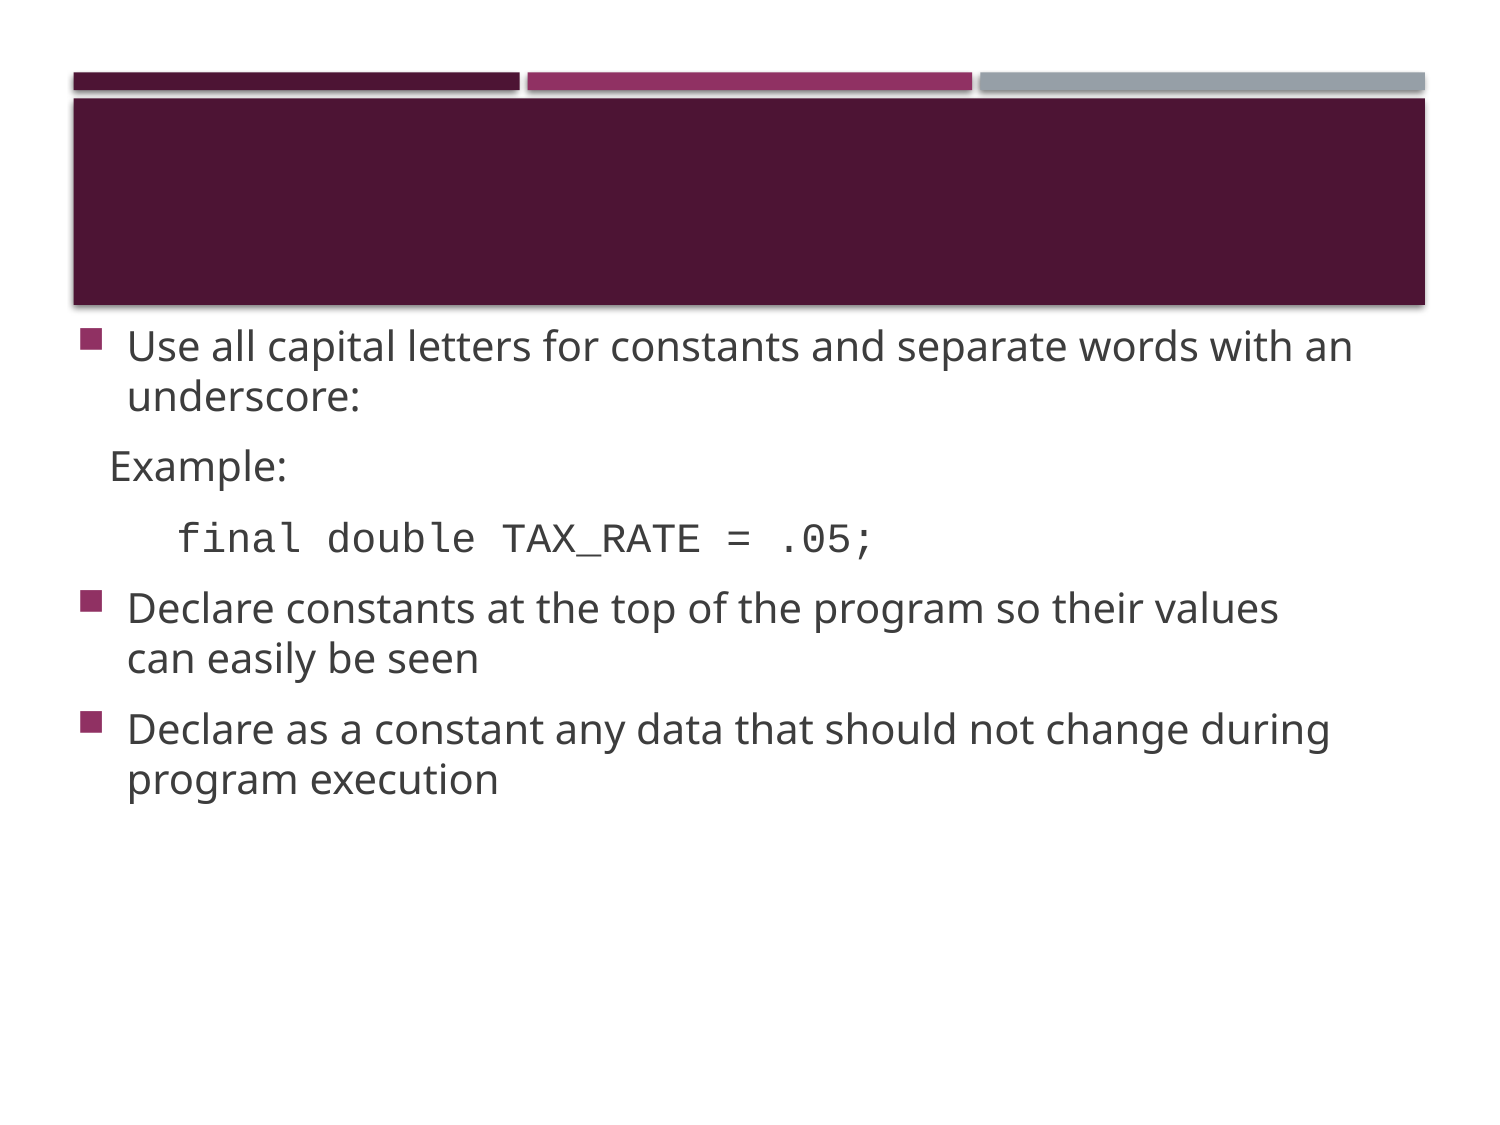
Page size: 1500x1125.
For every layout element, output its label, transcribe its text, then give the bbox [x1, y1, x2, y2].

list Use all capital letters for constants and separate words with an underscore: Example: final double TAX_RATE = .05; Declare constants at the top of the program so their values can easily be seen Declare as a constant any data that should not change during program execution [61, 295, 1373, 892]
